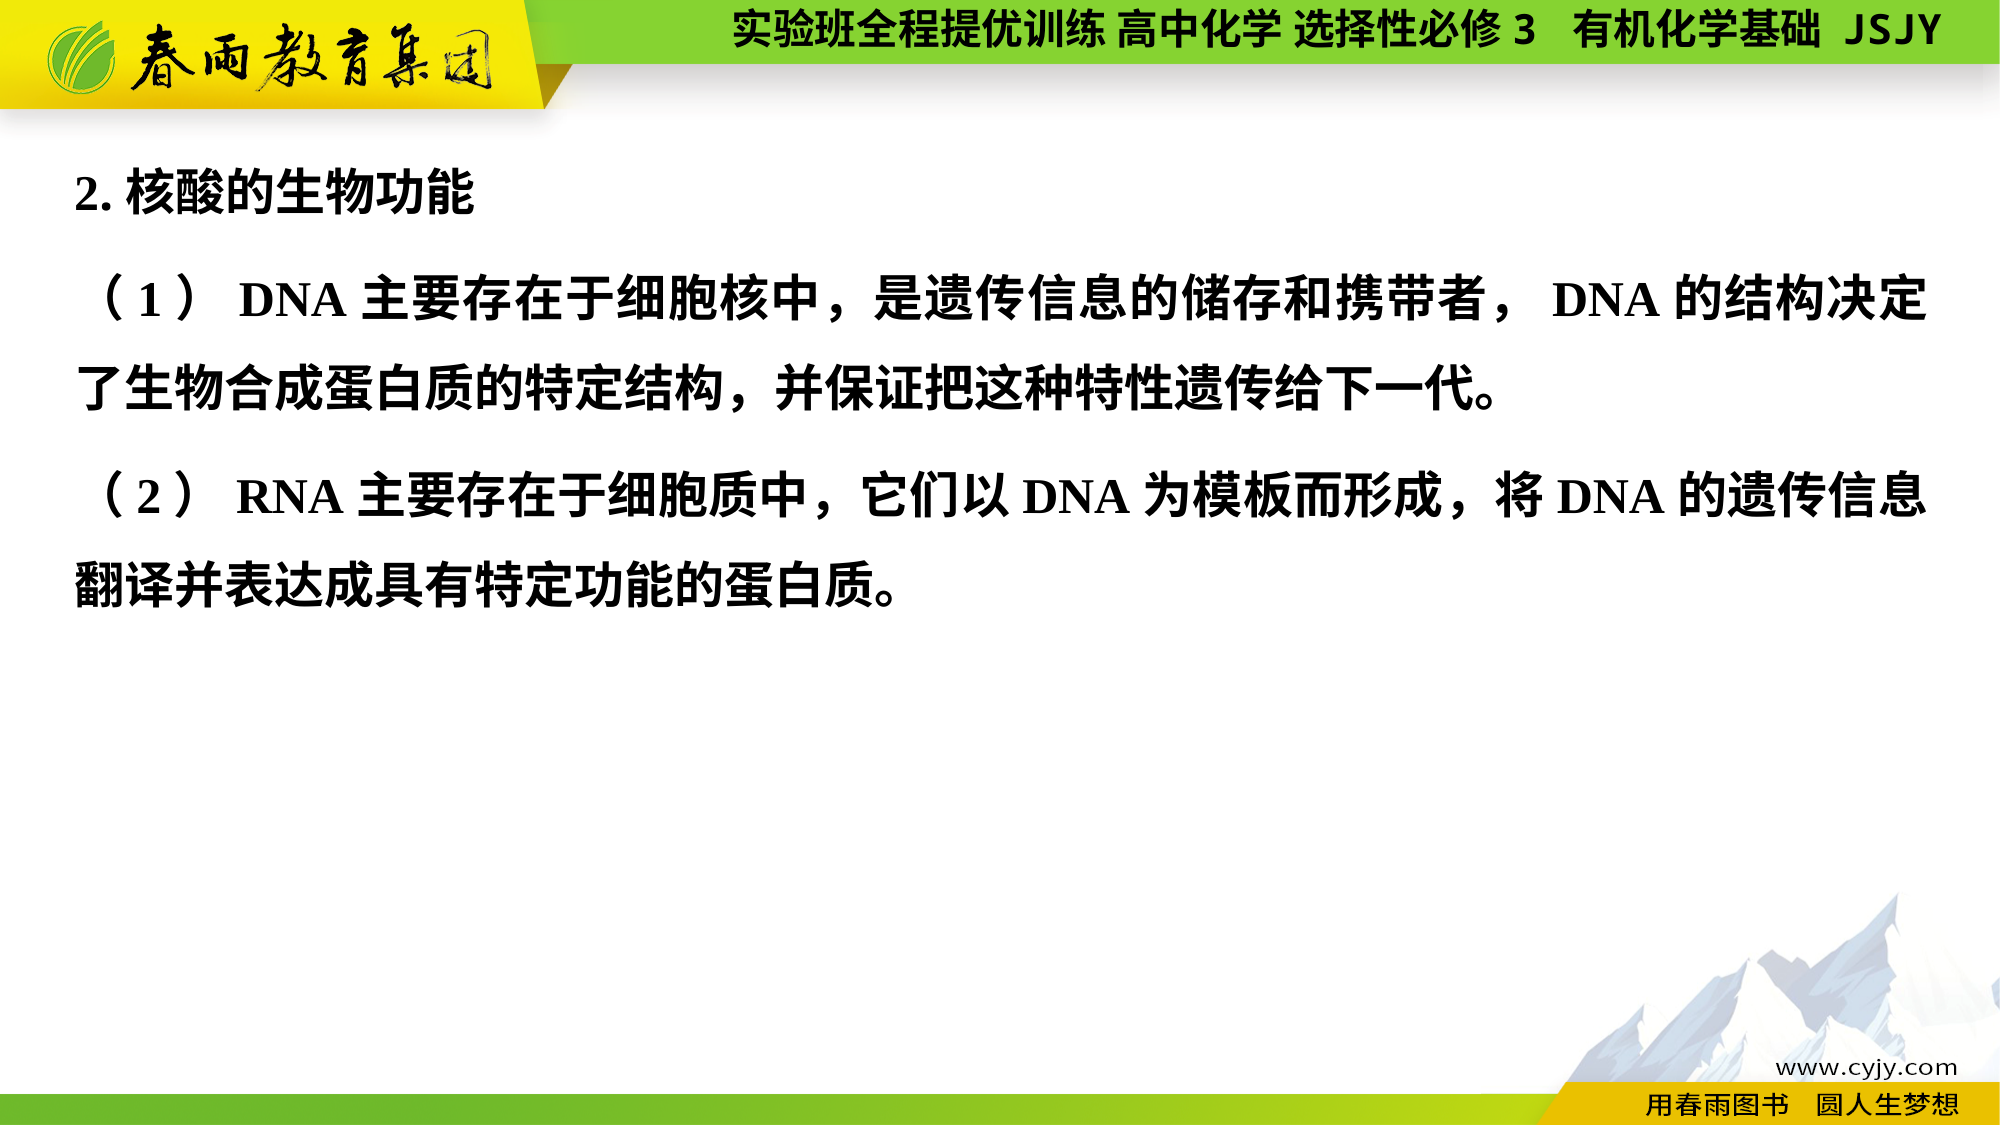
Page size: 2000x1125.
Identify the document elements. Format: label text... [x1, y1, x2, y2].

list 2.核酸的生物功能 （1）DNA主要存在于细胞核中，是遗传信息的储存和携带者，DNA的结构决定了生物合成蛋白质的特定结构，并保证把这种特性遗传给下一代。 （2）RNA主要存在于细胞质中，它们以DNA为模板而形成，将DNA的遗传信息翻译并表达成具有特定功能的蛋白质。 [59, 122, 1944, 626]
picture [0, 0, 2000, 1125]
